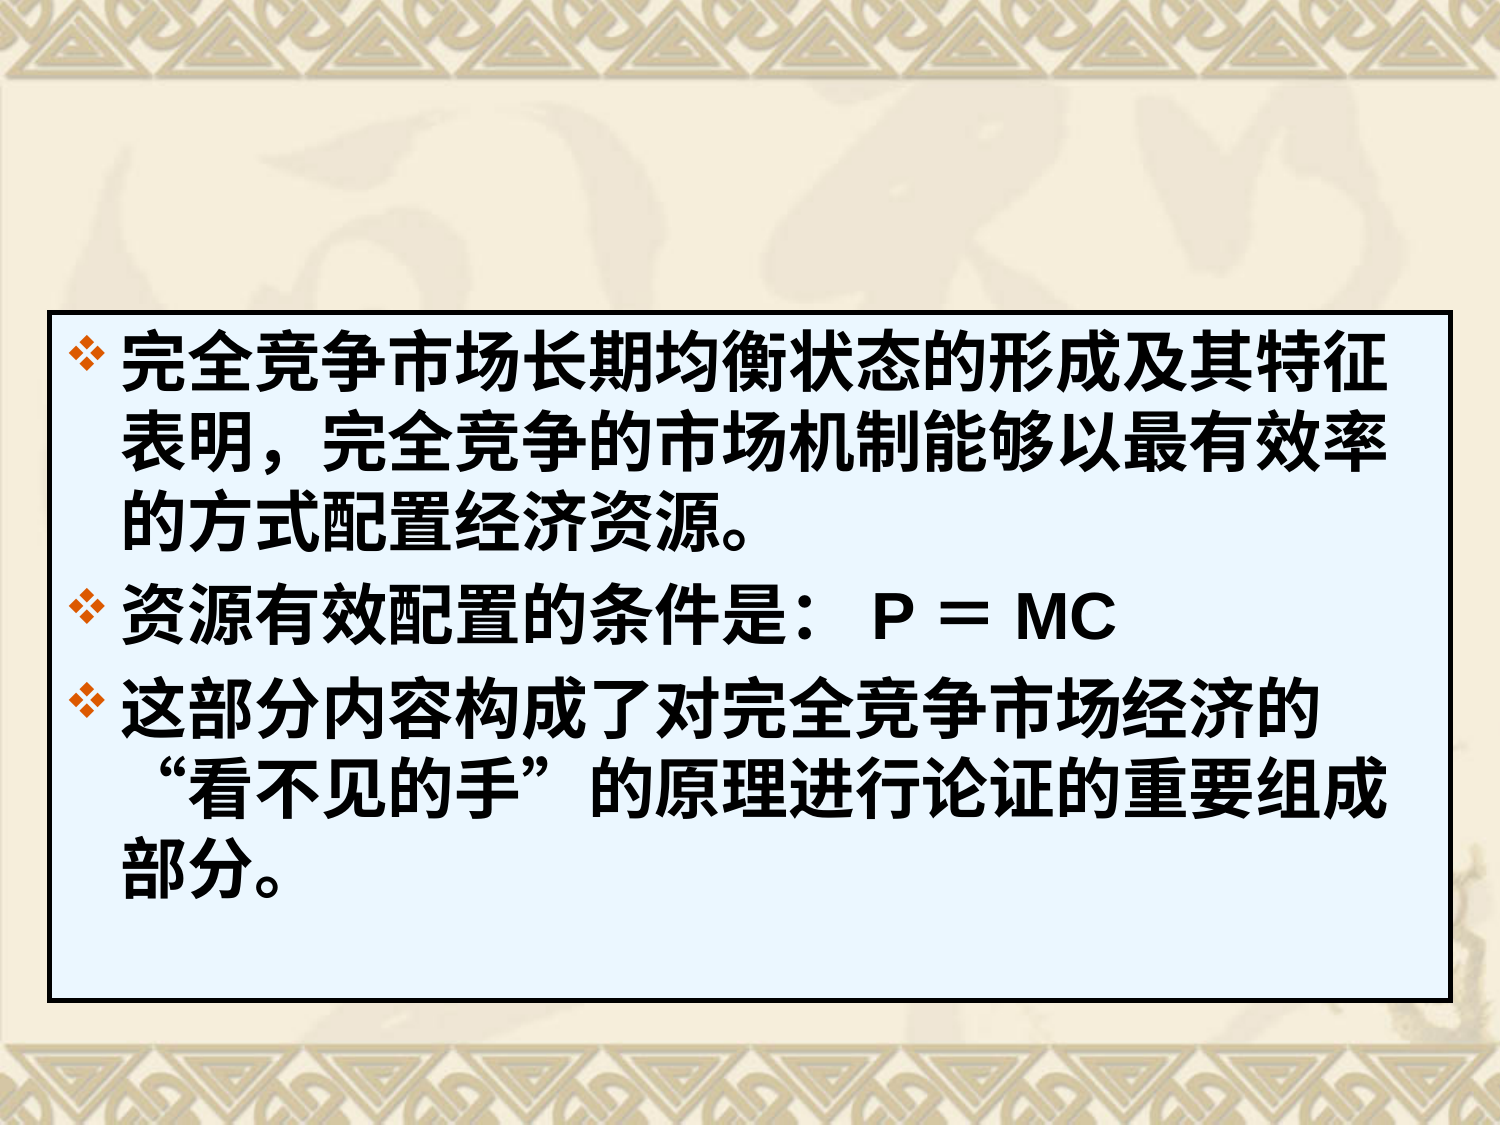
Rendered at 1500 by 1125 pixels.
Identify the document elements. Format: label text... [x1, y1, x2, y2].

picture [0, 0, 1500, 1125]
list 完全竞争市场长期均衡状态的形成及其特征表明，完全竞争的市场机制能够以最有效率的方式配置经济资源。 资源有效配置的条件是：P＝MC 这部分内容构成了对完全竞争市场经济的“看不见的手”的原理进行论证的重要组成部分。 [49, 312, 1451, 1001]
